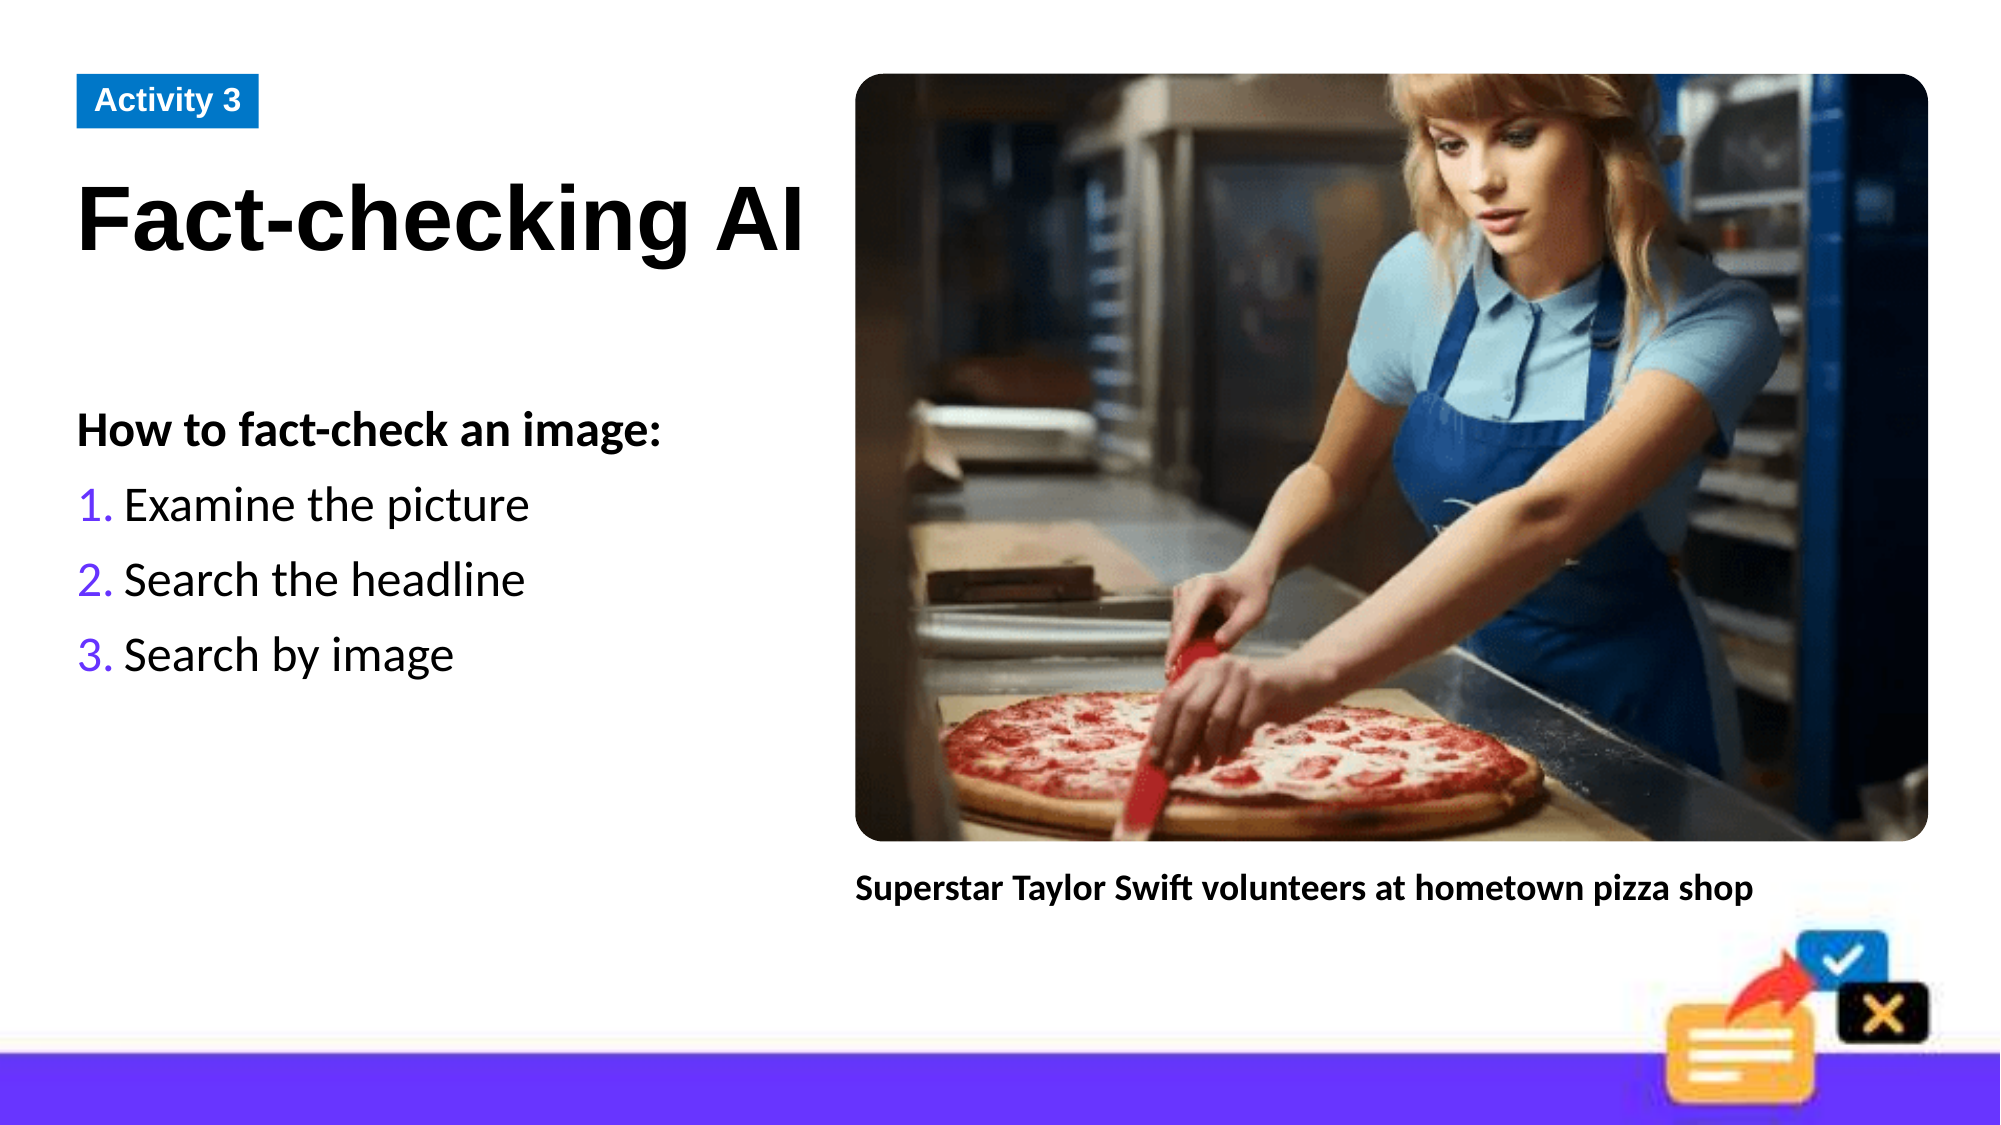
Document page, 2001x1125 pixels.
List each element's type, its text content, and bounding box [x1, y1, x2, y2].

text_box Activity 3 [76, 73, 259, 129]
text_box Fact-checking AI [76, 171, 817, 383]
text_box How to fact-check an image: Examine the picture Search the headline Search by image [76, 403, 767, 827]
picture [0, 0, 2000, 1125]
text_box Superstar Taylor Swift volunteers at hometown pizza shop [855, 862, 1793, 943]
